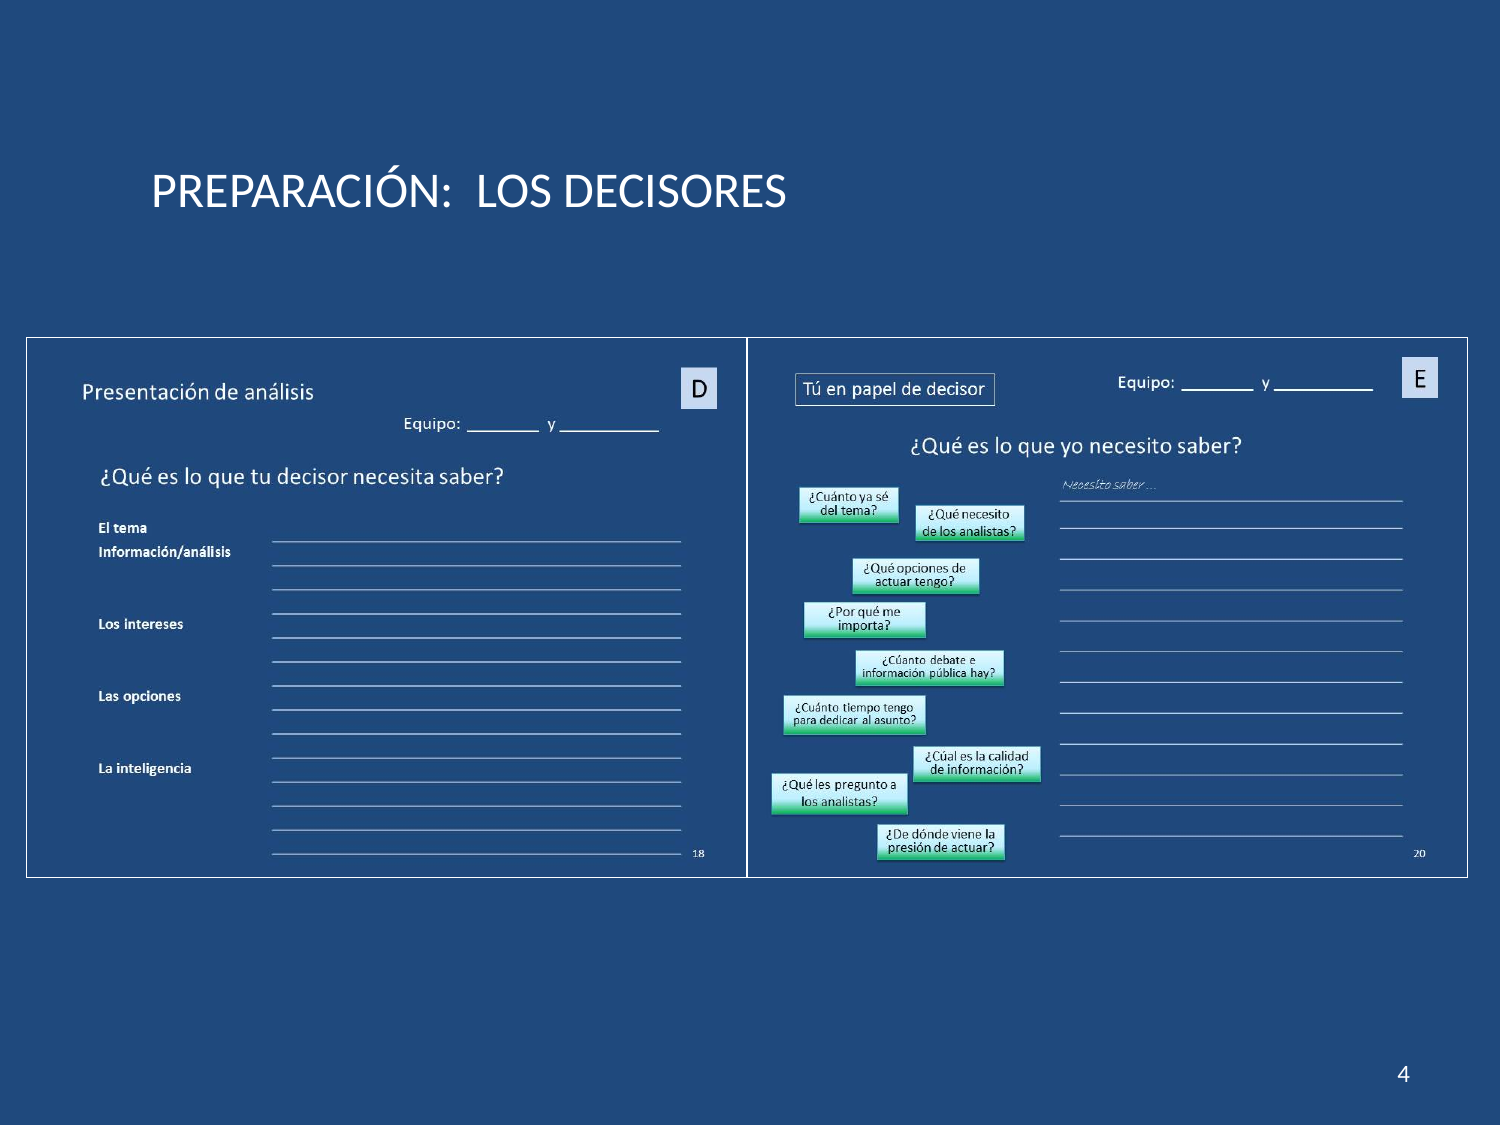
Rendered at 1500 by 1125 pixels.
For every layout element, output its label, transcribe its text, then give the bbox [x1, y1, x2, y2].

picture [25, 337, 1468, 878]
text_box PREPARACIÓN: LOS DECISORES [136, 149, 803, 225]
slide_number 4 [1074, 1042, 1425, 1103]
